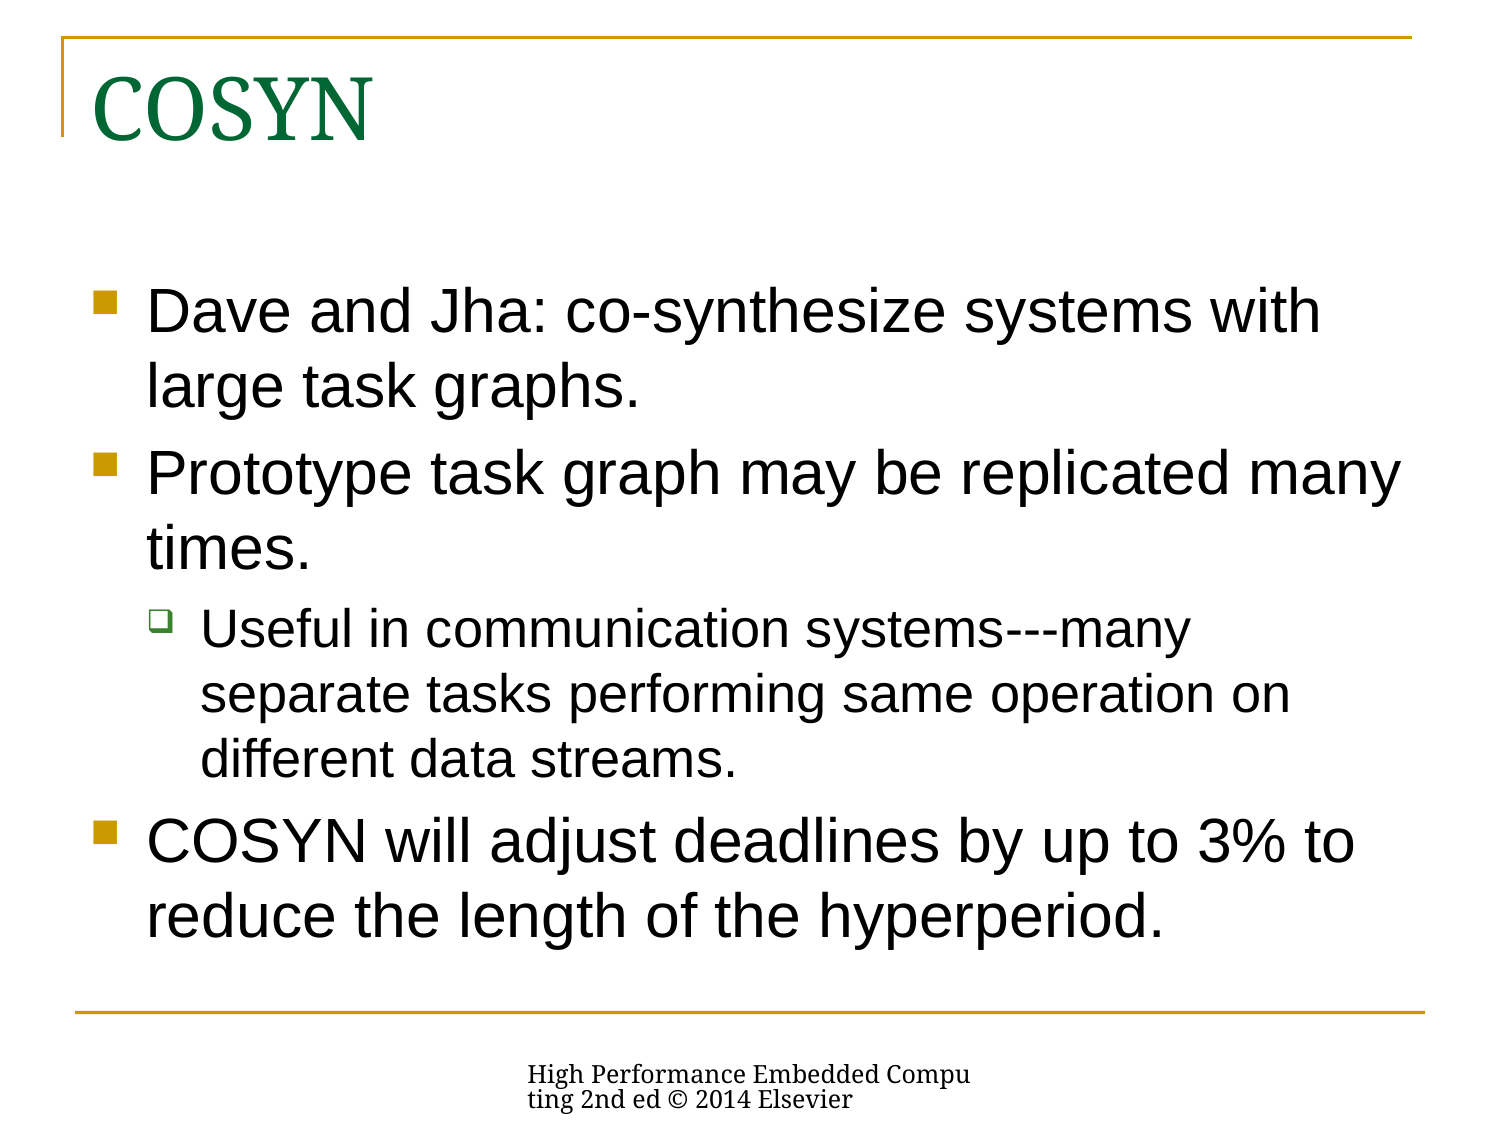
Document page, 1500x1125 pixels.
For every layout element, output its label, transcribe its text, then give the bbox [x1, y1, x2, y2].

footer High Performance Embedded Computing 2nd ed © 2014 Elsevier [512, 1025, 988, 1100]
list Dave and Jha: co-synthesize systems with large task graphs. Prototype task graph may be replicated many times. Useful in communication systems---many separate tasks performing same operation on different data streams. COSYN will adjust deadlines by up to 3% to reduce the length of the hyperperiod. [75, 262, 1425, 1006]
title COSYN [75, 45, 1425, 233]
